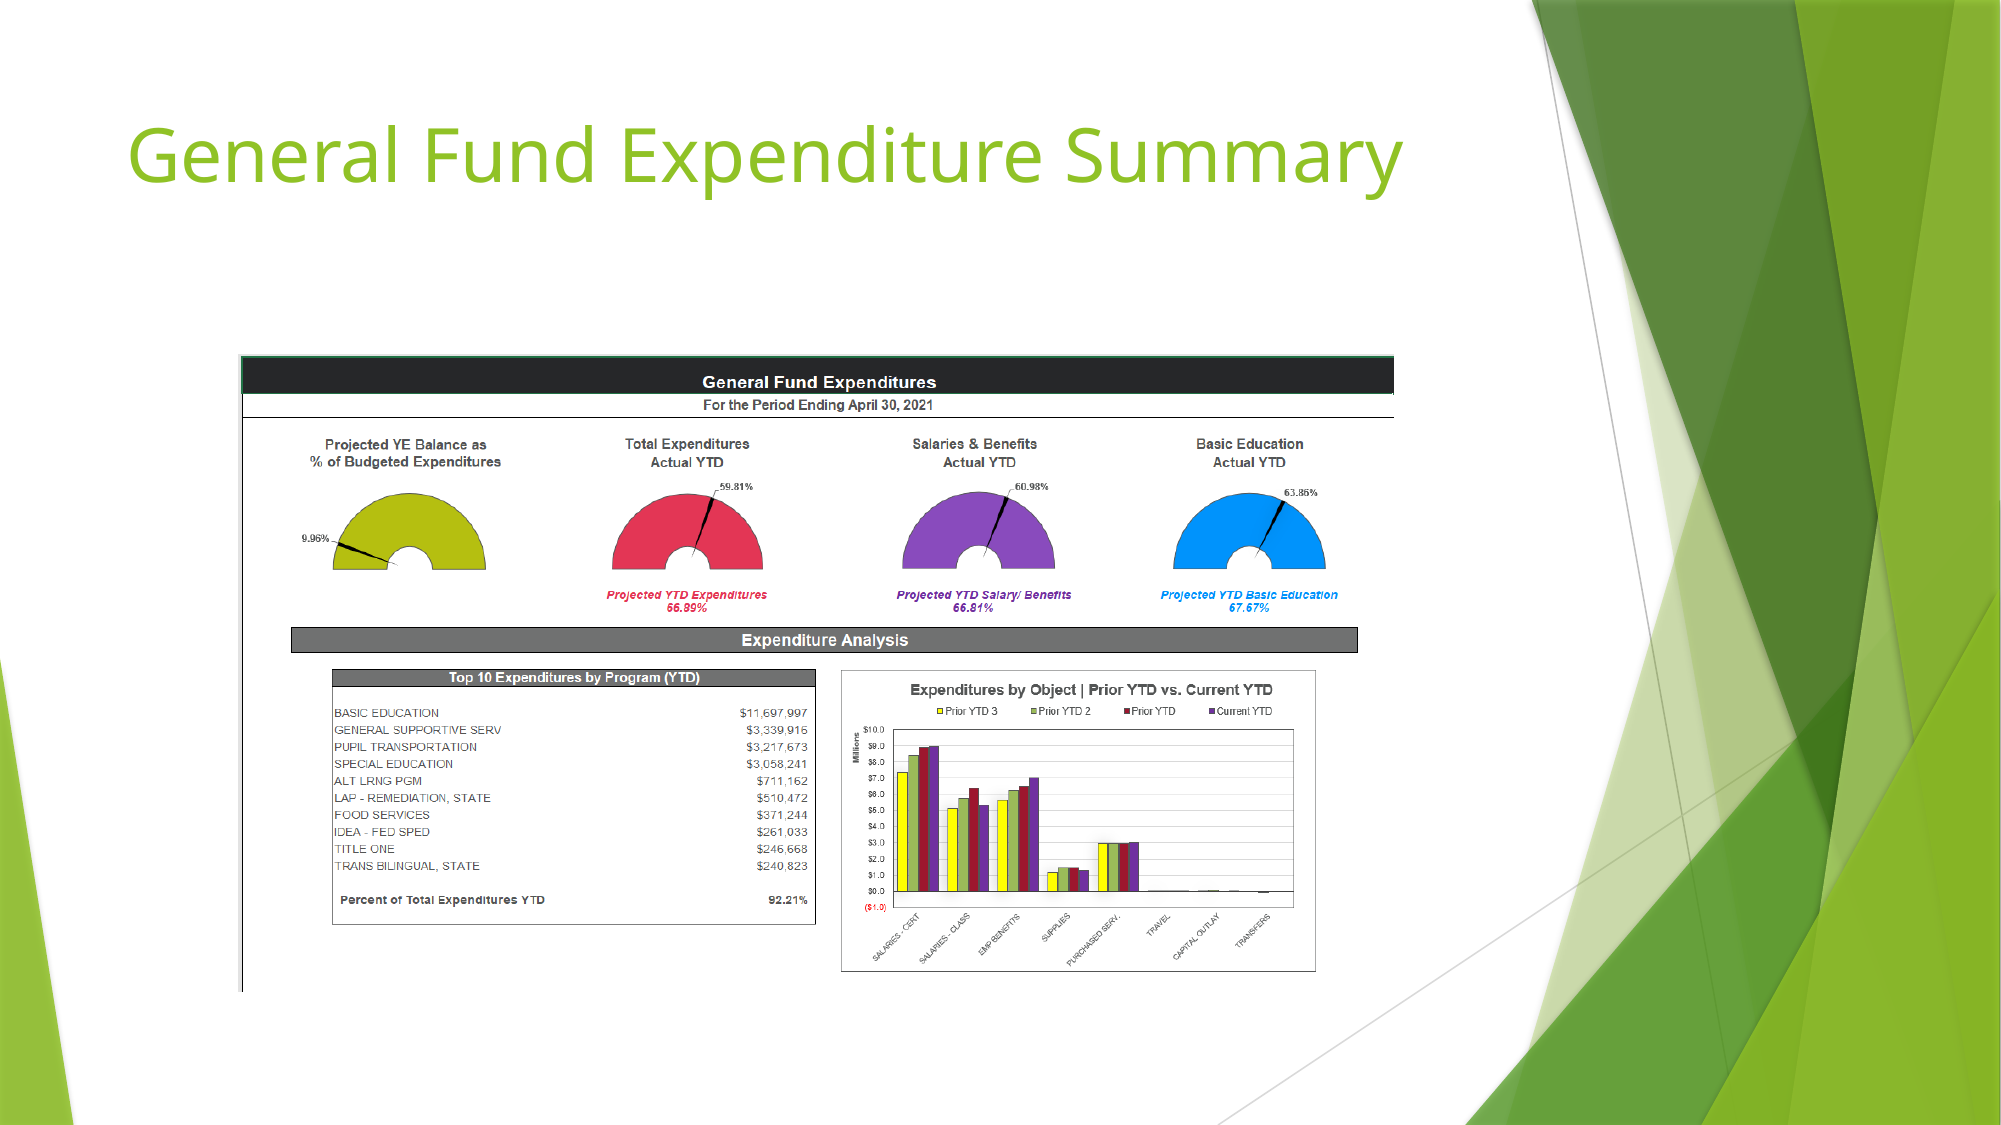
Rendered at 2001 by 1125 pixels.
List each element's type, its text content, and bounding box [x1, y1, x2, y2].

title General Fund Expenditure Summary [111, 99, 1522, 317]
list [237, 353, 1395, 992]
